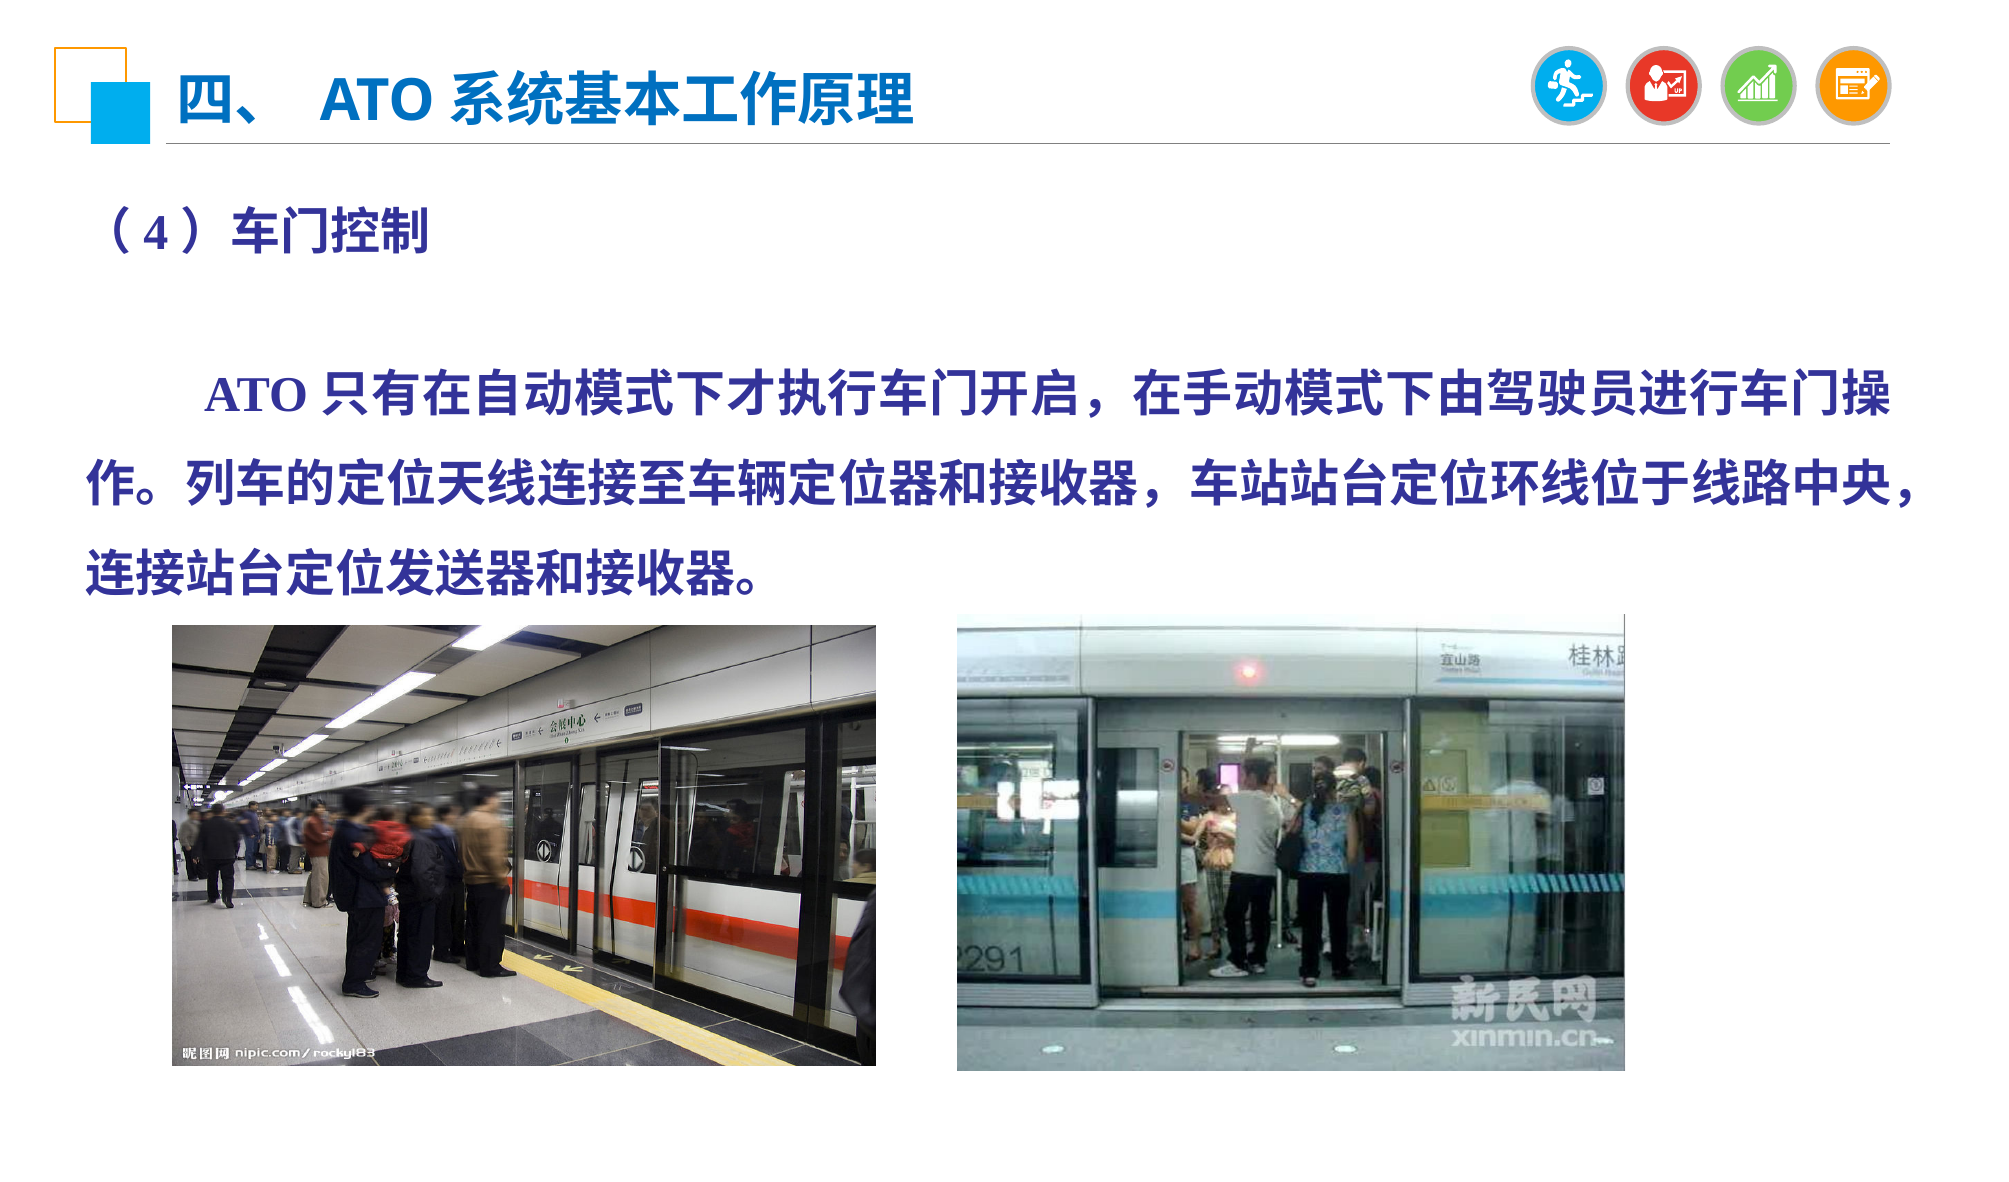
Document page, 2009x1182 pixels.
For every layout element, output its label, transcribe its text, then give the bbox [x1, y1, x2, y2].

picture [171, 625, 876, 1066]
text_box 四、 ATO系统基本工作原理 [155, 51, 935, 142]
text_box ATO只有在自动模式下才执行车门开启，在手动模式下由驾驶员进行车门操作。列车的定位天线连接至车辆定位器和接收器，车站站台定位环线位于线路中央，连接站台定位发送器和接收器。 [70, 323, 1907, 609]
picture [956, 613, 1626, 1072]
text_box （4）车门控制 [66, 192, 1426, 267]
